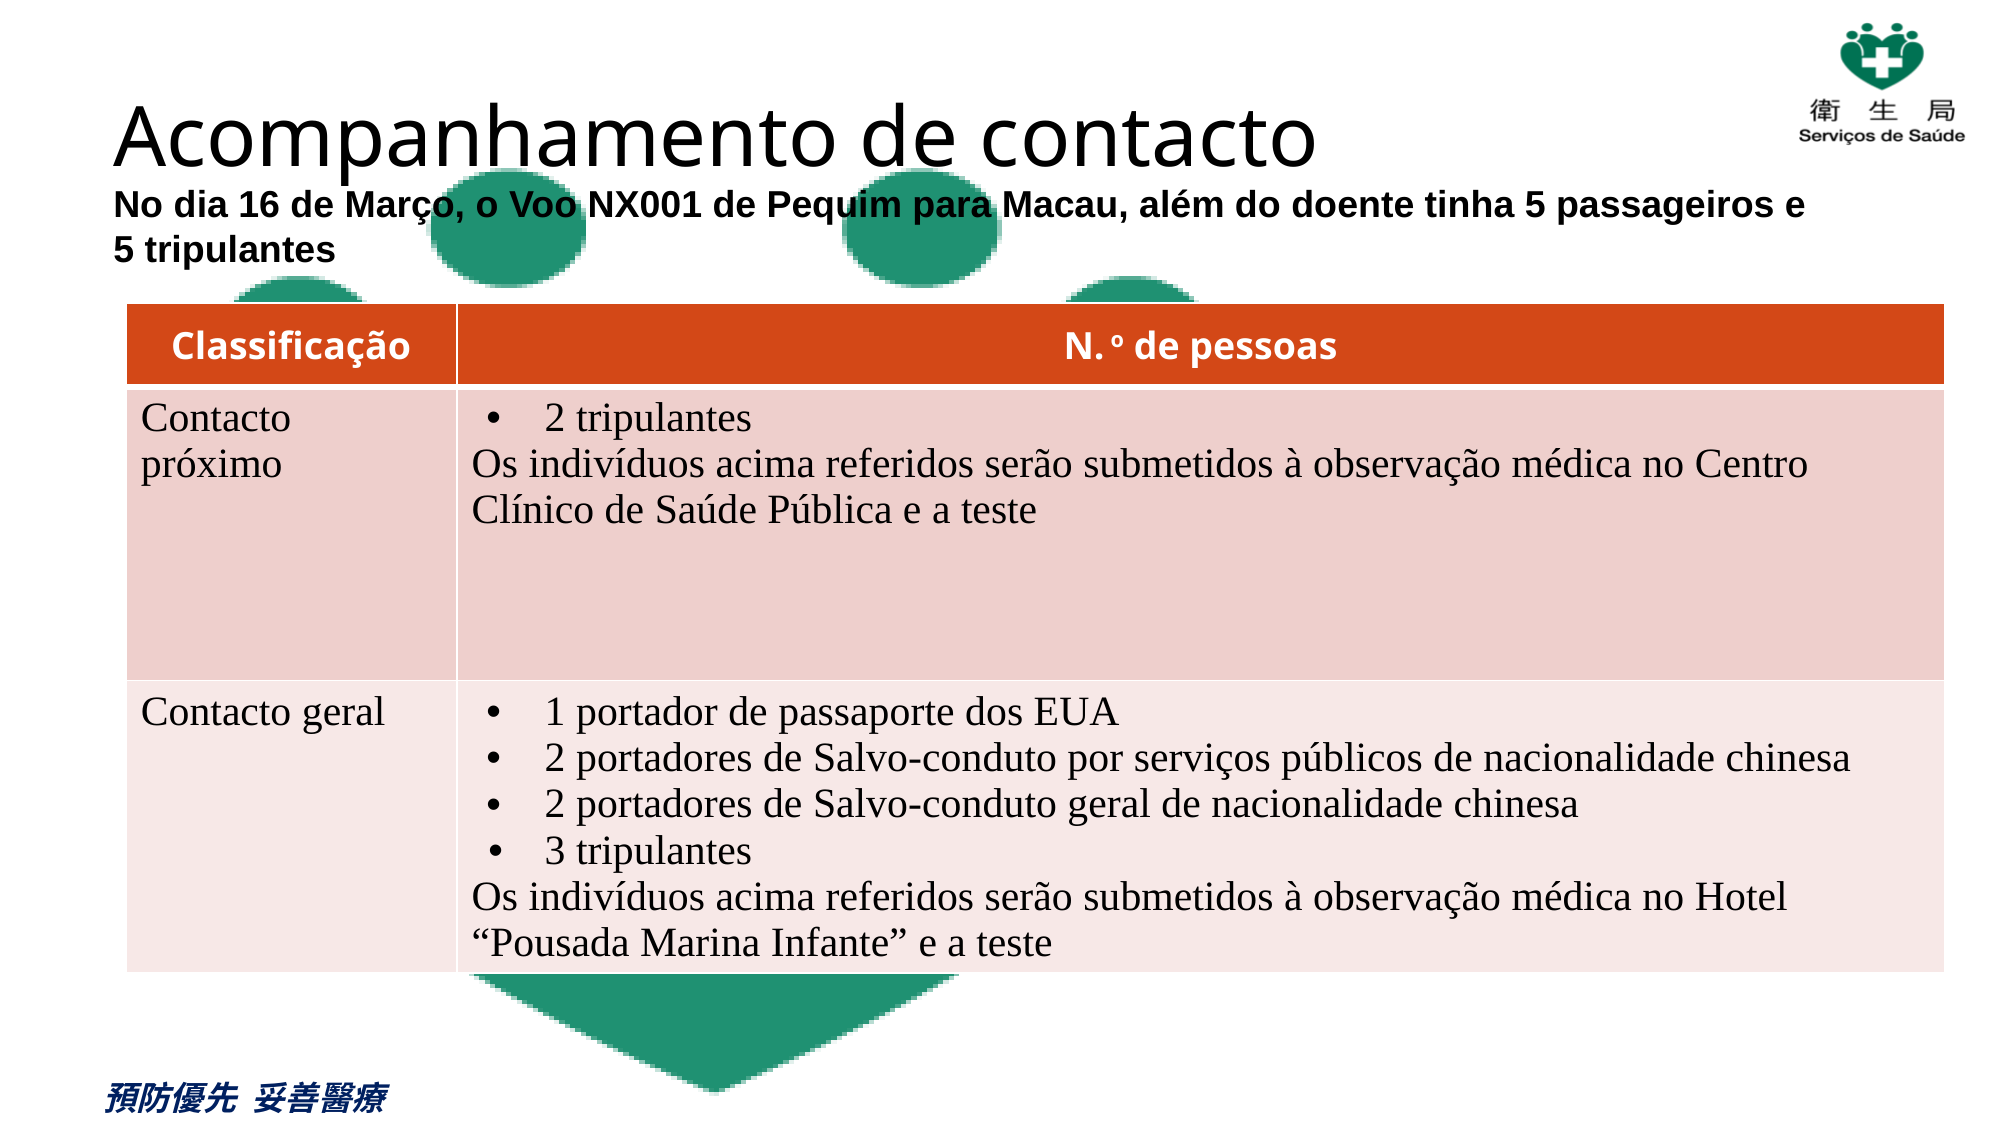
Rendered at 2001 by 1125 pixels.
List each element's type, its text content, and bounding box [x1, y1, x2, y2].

title Acompanhamento de contacto [98, 66, 1611, 172]
table_header Classificação [127, 304, 456, 384]
text_box No dia 16 de Março, o Voo NX001 de Pequim para Macau, além do doente tinha 5 passageiros e 5 tripulantes [98, 172, 1850, 278]
table_cell Contacto geral [127, 681, 456, 972]
table_cell 1 portador de passaporte dos EUA 2 portadores de Salvo-conduto por serviços públicos de nacionalidade chinesa 2 portadores de Salvo-conduto geral de nacionalidade chinesa 3 tripulantes Os indivíduos acima referidos serão submetidos à observação médica no Hotel “Pousada Marina Infante” e a teste [458, 681, 1944, 972]
table_header N. o de pessoas [458, 304, 1944, 384]
table_cell Contacto próximo [127, 390, 456, 680]
table_cell 2 tripulantes Os indivíduos acima referidos serão submetidos à observação médica no Centro Clínico de Saúde Pública e a teste [458, 390, 1944, 680]
